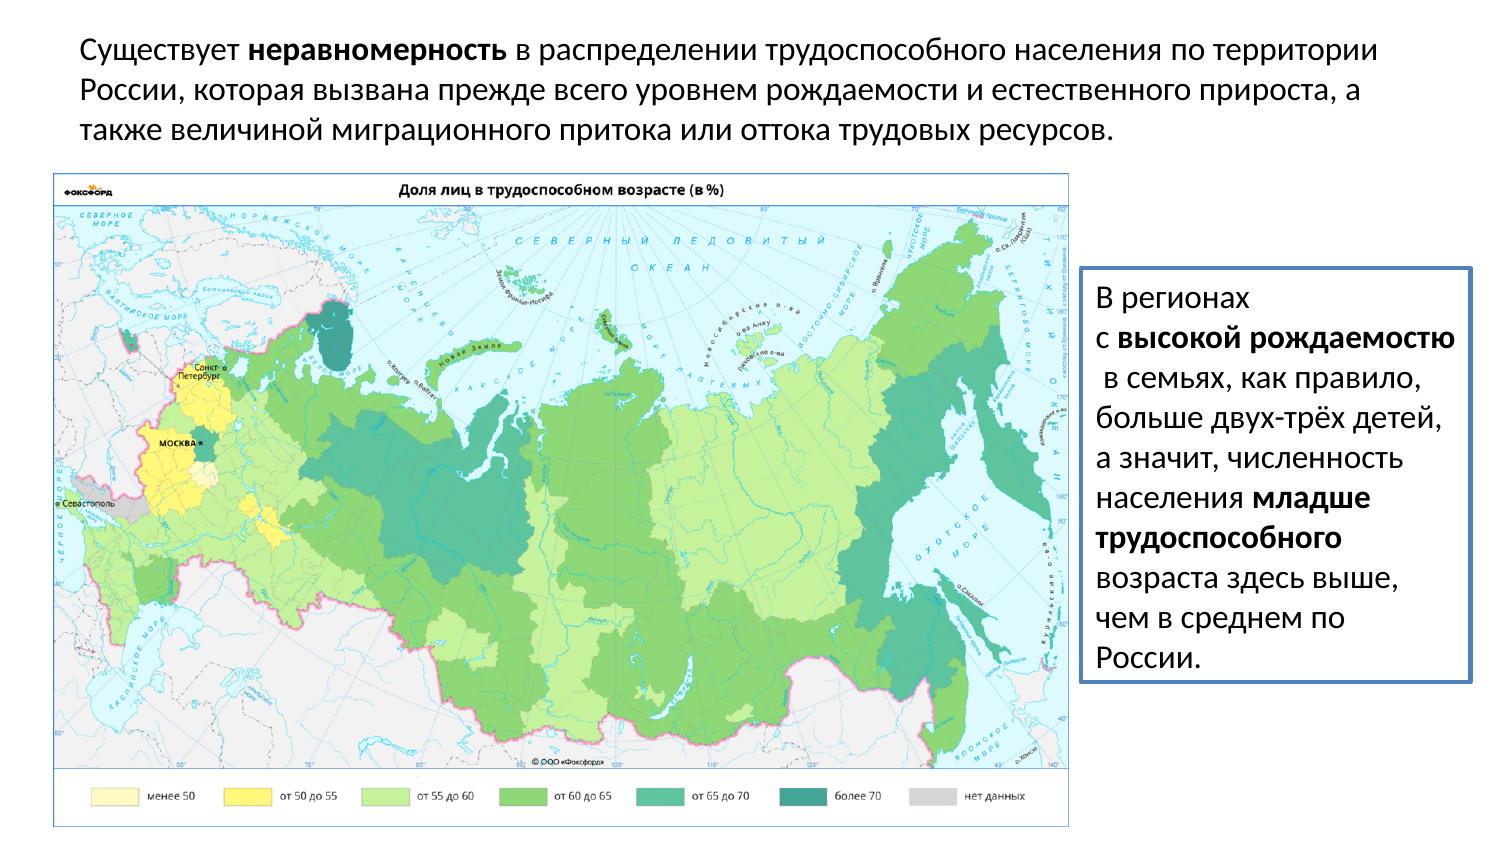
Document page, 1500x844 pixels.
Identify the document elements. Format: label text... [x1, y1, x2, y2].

picture [52, 173, 1070, 827]
text_box В регионах с высокой рождаемостю в семьях, как правило, больше двух-трёх детей, а значит, численность населения младше трудоспособного возраста здесь выше, чем в среднем по России. [1079, 266, 1473, 684]
text_box Существует неравномерность в распределении трудоспособного населения по территории России, которая вызвана прежде всего уровнем рождаемости и естественного прироста, а также величиной миграционного притока или оттока трудовых ресурсов. [64, 20, 1459, 195]
